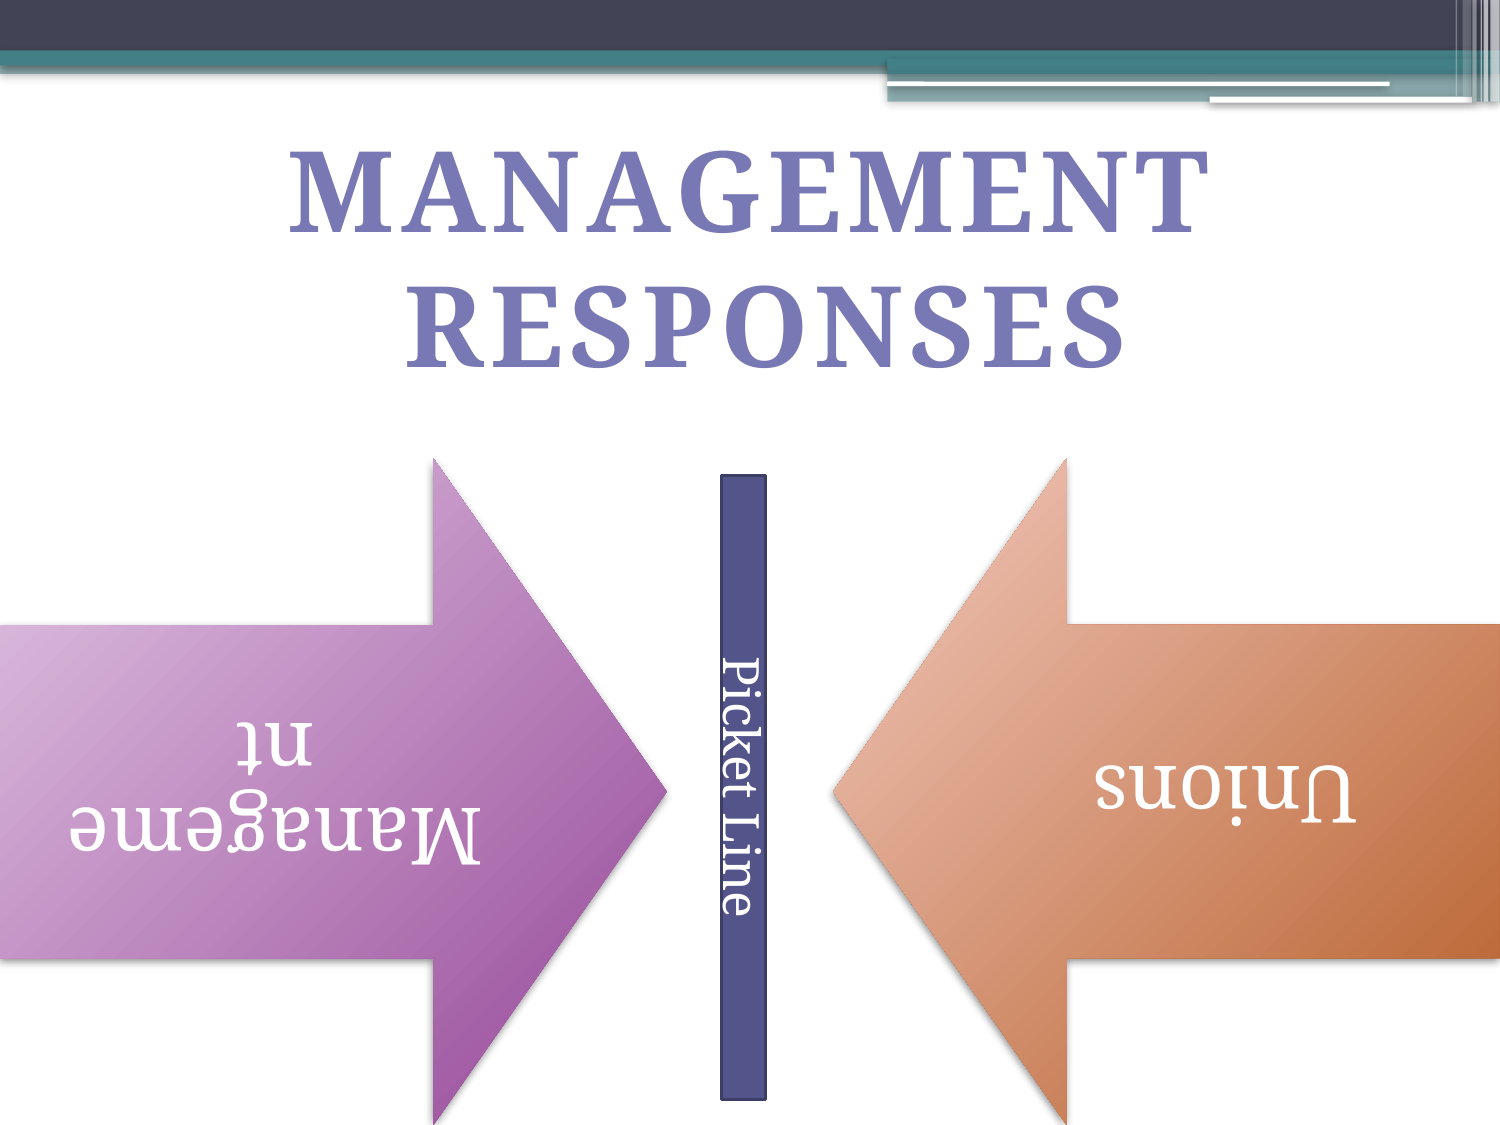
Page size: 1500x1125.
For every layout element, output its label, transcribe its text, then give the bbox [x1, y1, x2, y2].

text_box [0, 458, 1500, 1125]
text_box MANAGEMENT RESPONSES [272, 112, 1261, 398]
